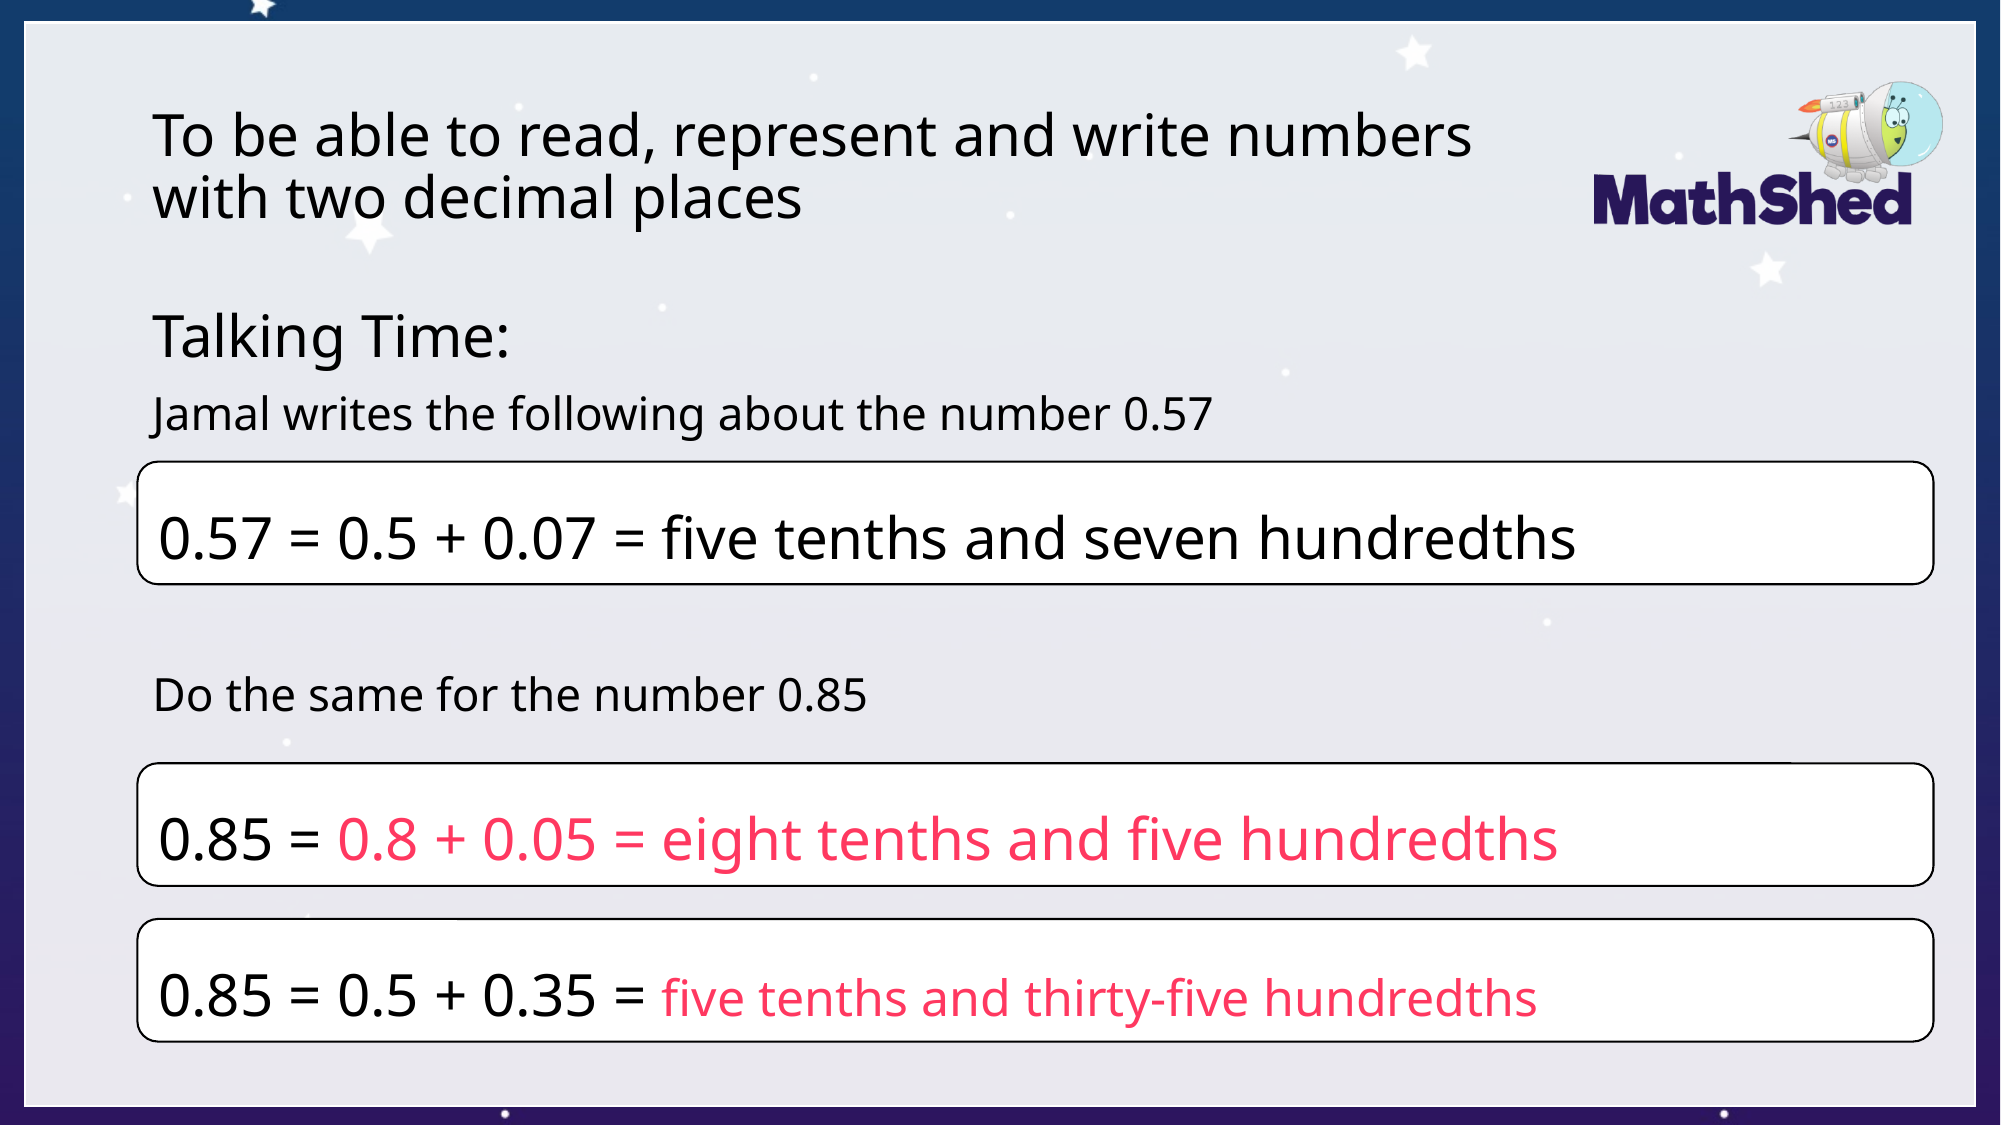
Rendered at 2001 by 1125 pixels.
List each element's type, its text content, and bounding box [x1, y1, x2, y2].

list Talking Time: Jamal writes the following about the number 0.57 Do the same for the number 0.85 [137, 299, 1863, 474]
text_box 0.85 = 0.8 + 0.05 = eight tenths and five hundredths [136, 762, 1935, 887]
text_box 0.85 = 0.5 + 0.35 = five tenths and thirty-five hundredths [136, 917, 1935, 1043]
text_box 0.57 = 0.5 + 0.07 = five tenths and seven hundredths [136, 460, 1935, 586]
list Talking Time: Jamal writes the following about the number 0.57 Do the same for the number 0.85 [137, 572, 1863, 775]
picture [0, 0, 2001, 1125]
list Talking Time: Jamal writes the following about the number 0.57 Do the same for the number 0.85 [137, 874, 1863, 931]
title To be able to read, represent and write numbers with two decimal places [137, 59, 1578, 278]
